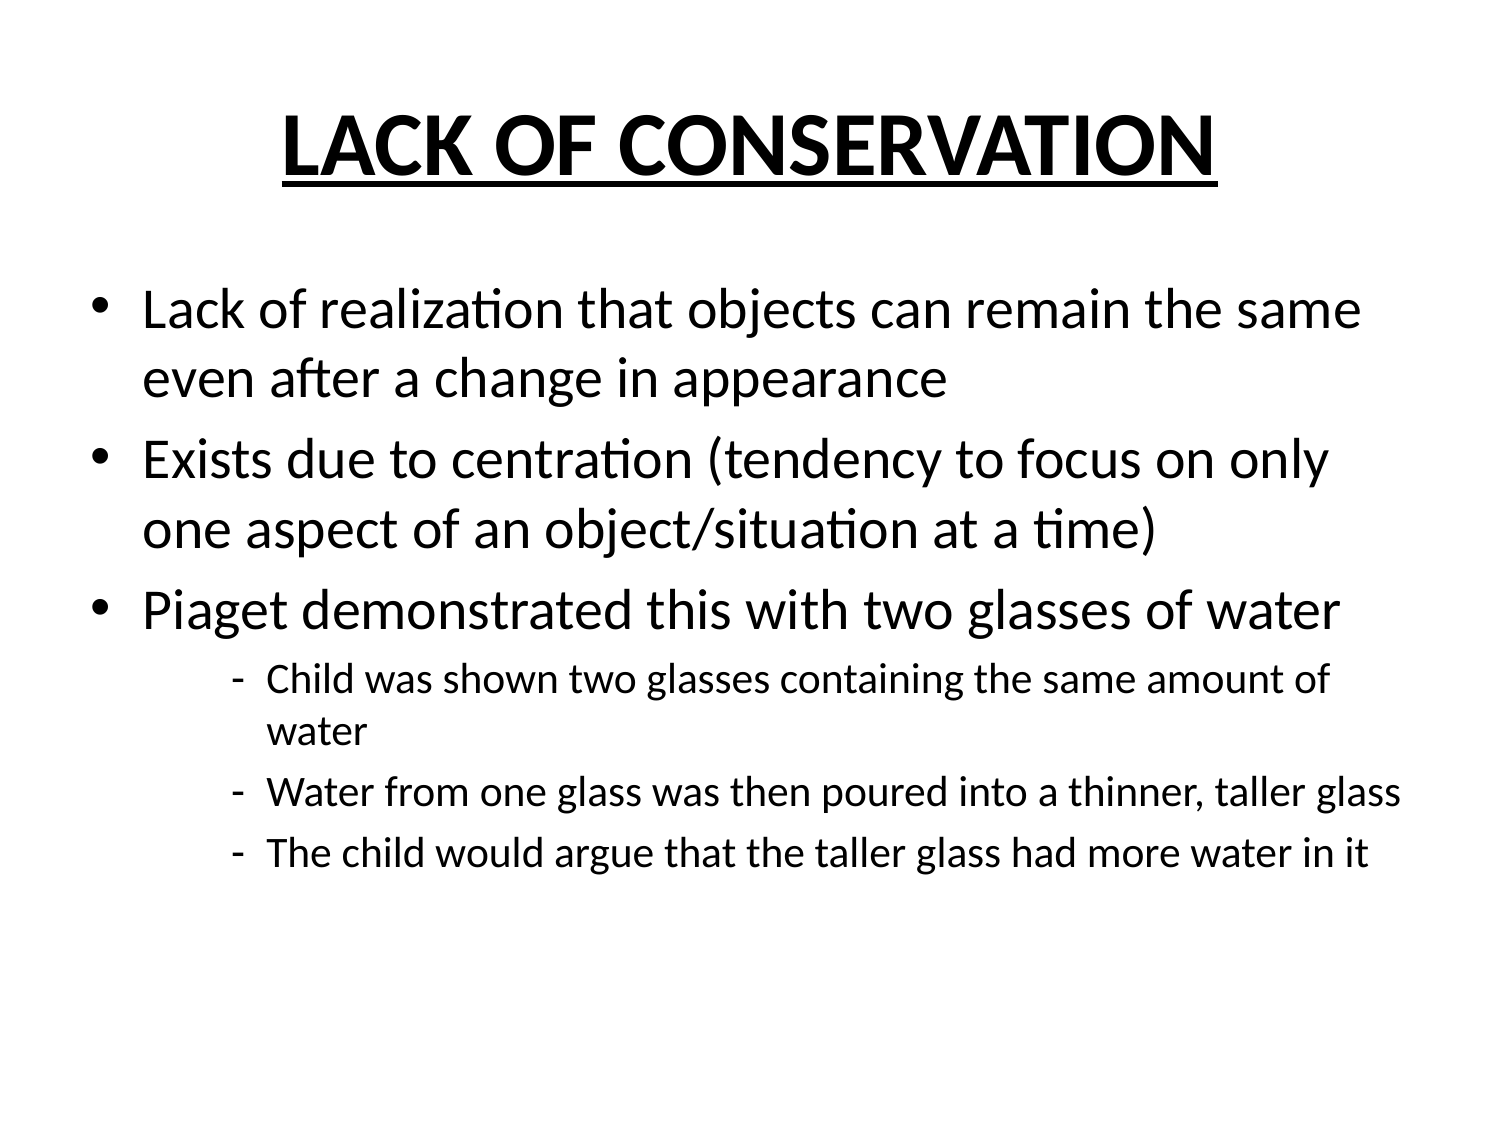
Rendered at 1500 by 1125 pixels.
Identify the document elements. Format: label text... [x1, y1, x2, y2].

list Lack of realization that objects can remain the same even after a change in appearance Exists due to centration (tendency to focus on only one aspect of an object/situation at a time) Piaget demonstrated this with two glasses of water Child was shown two glasses containing the same amount of water Water from one glass was then poured into a thinner, taller glass The child would argue that the taller glass had more water in it [75, 262, 1425, 1005]
title LACK OF CONSERVATION [75, 45, 1425, 233]
